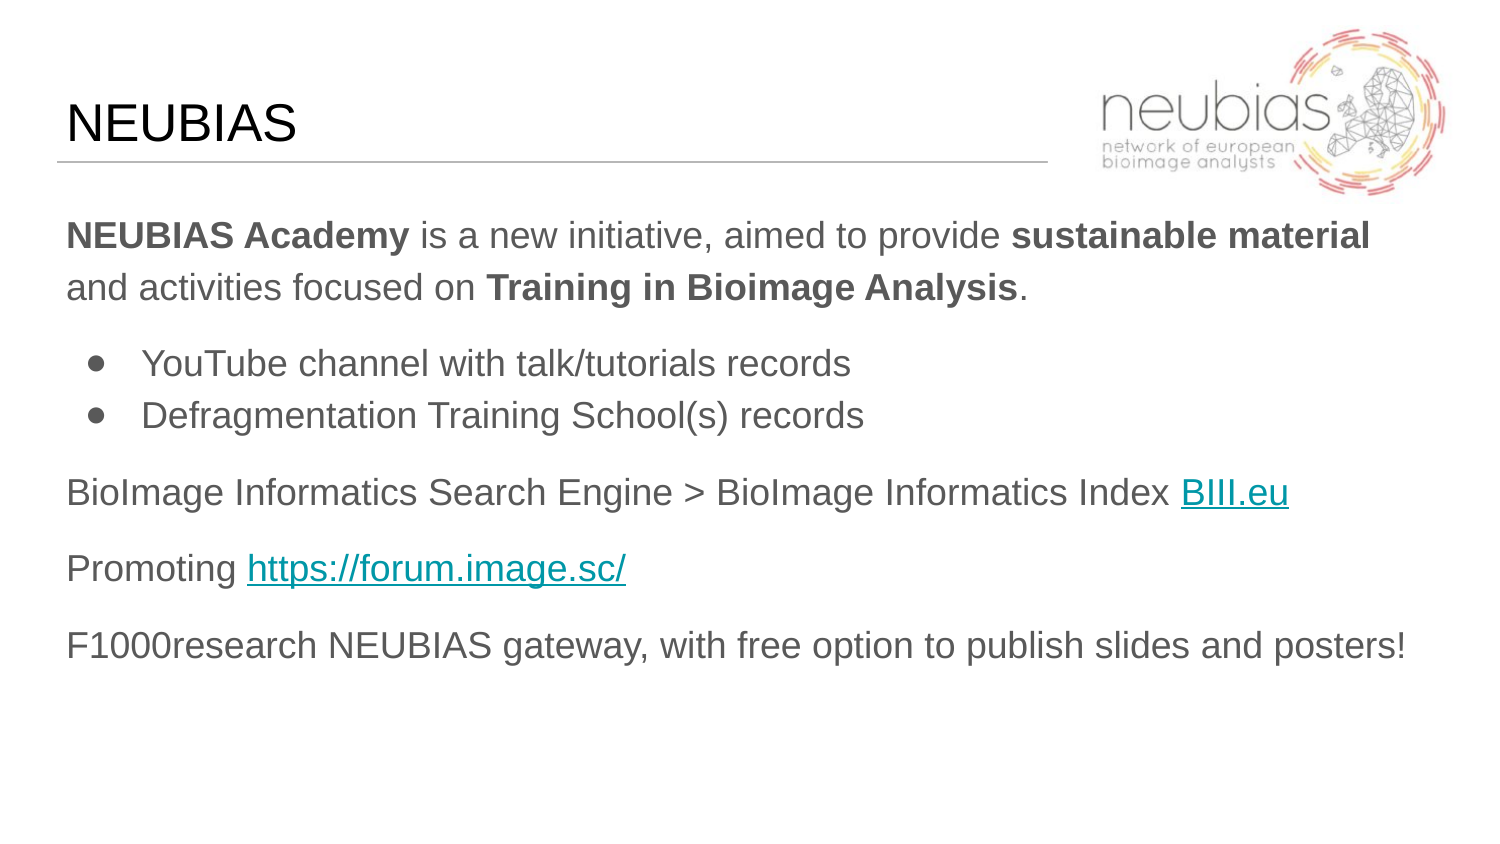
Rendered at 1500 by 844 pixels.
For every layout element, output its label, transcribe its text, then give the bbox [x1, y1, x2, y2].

title NEUBIAS [51, 72, 1042, 167]
list NEUBIAS Academy is a new initiative, aimed to provide sustainable material and activities focused on Training in Bioimage Analysis. YouTube channel with talk/tutorials records Defragmentation Training School(s) records BioImage Informatics Search Engine > BioImage Informatics Index BIII.eu Promoting https://forum.image.sc/ F1000research NEUBIAS gateway, with free option to publish slides and posters! [51, 189, 1449, 750]
picture [1047, 25, 1466, 204]
